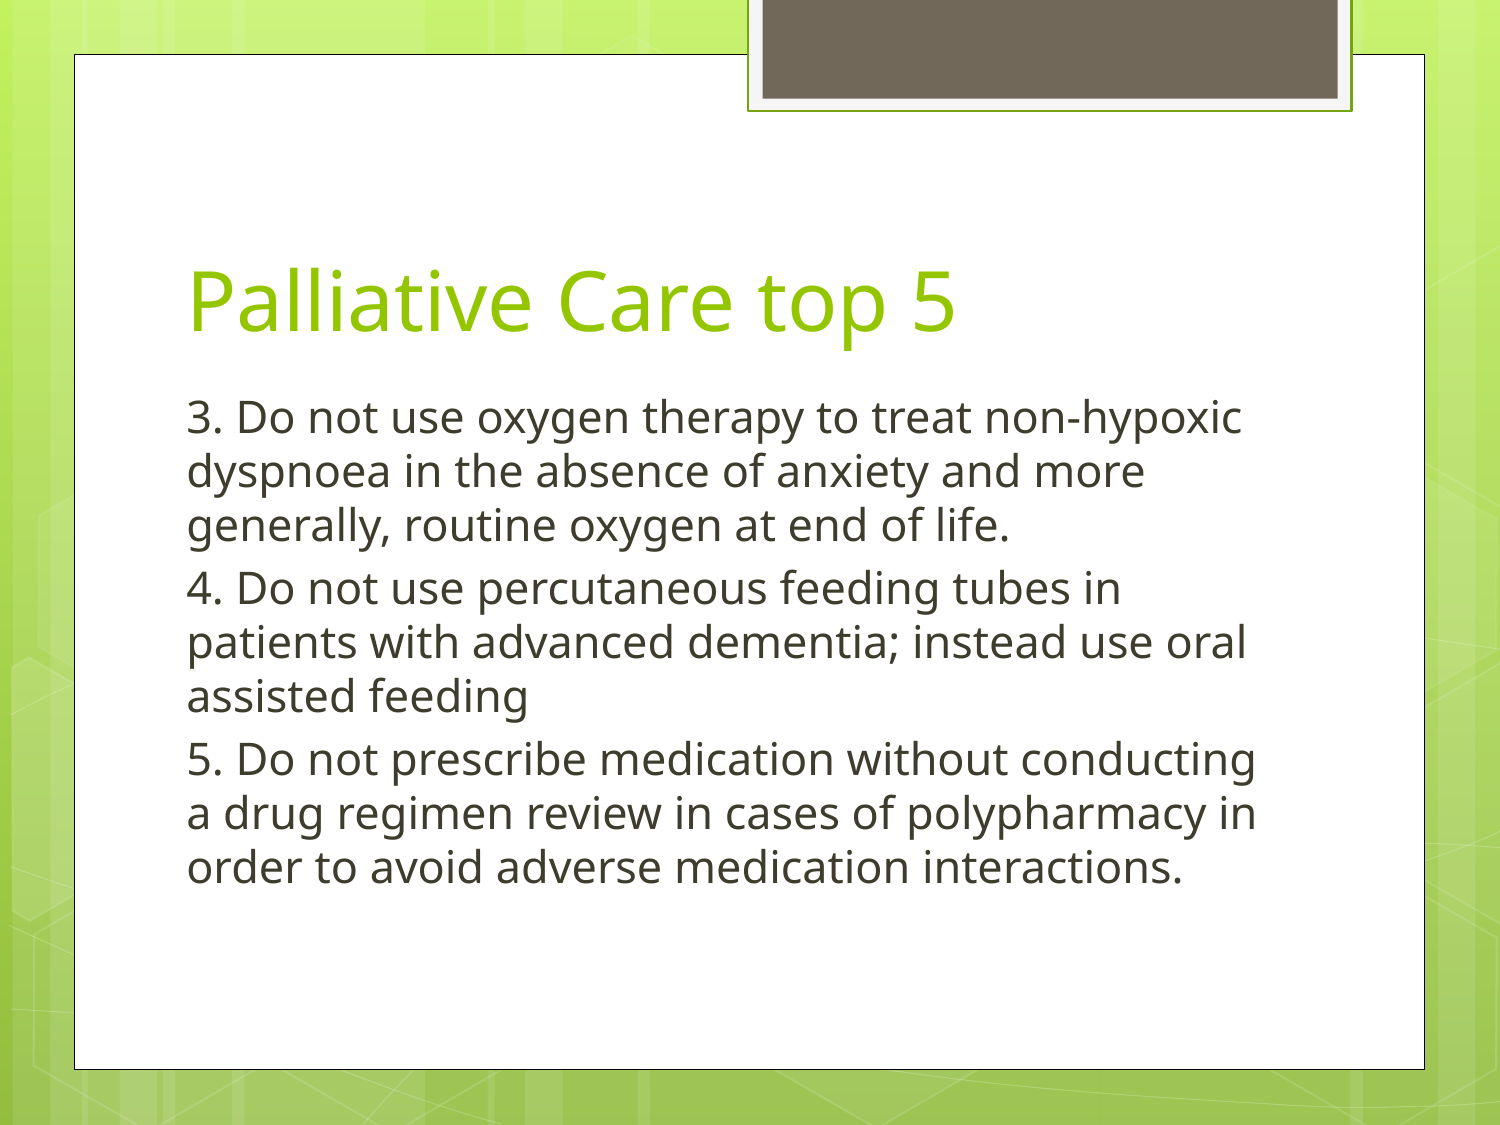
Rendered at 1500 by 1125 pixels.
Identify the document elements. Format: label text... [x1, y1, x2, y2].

list 3. Do not use oxygen therapy to treat non-hypoxic dyspnoea in the absence of anxiety and more generally, routine oxygen at end of life. 4. Do not use percutaneous feeding tubes in patients with advanced dementia; instead use oral assisted feeding 5. Do not prescribe medication without conducting a drug regimen review in cases of polypharmacy in order to avoid adverse medication interactions. [171, 381, 1283, 957]
title Palliative Care top 5 [171, 168, 1324, 357]
